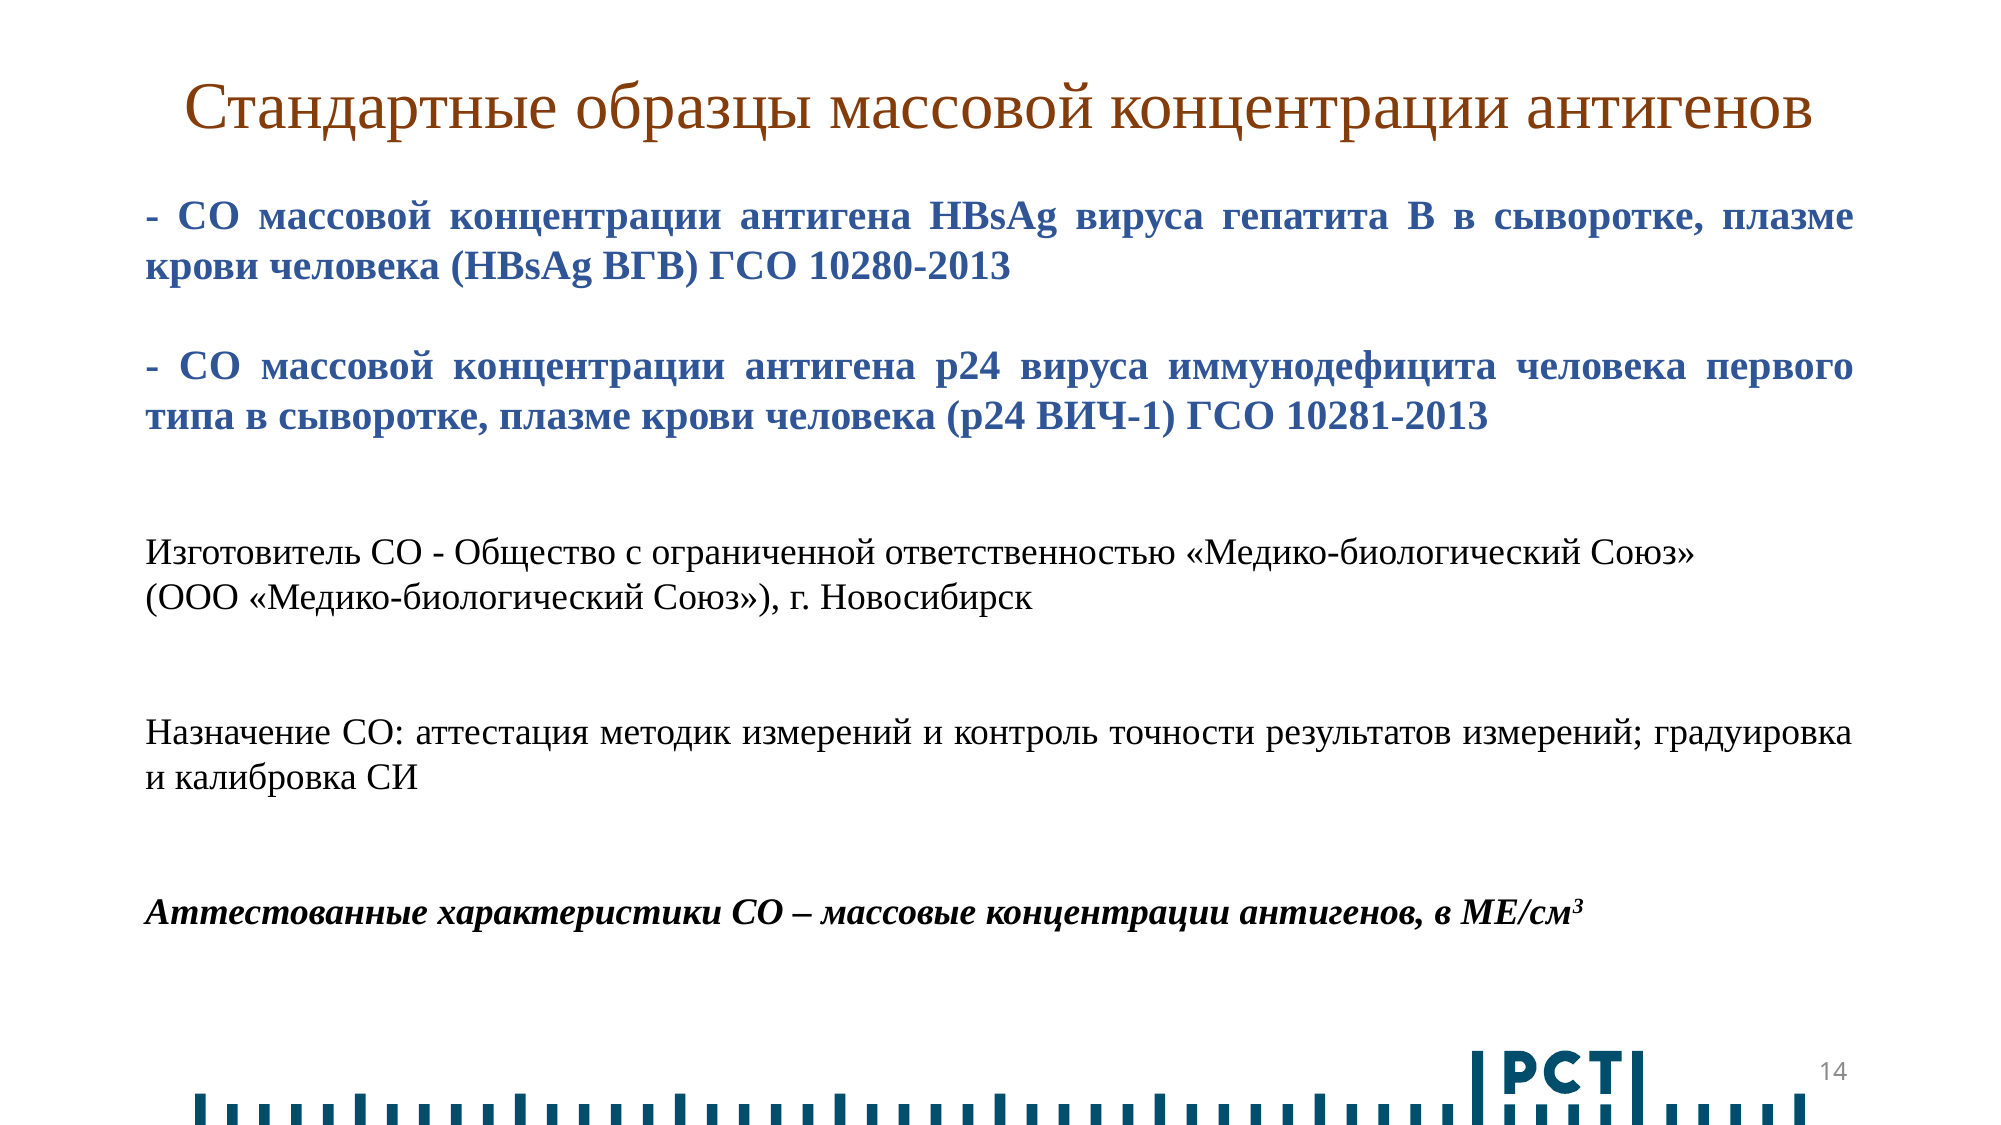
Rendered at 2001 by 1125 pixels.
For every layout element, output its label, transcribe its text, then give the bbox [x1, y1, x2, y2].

slide_number 14 [1412, 1042, 1863, 1103]
text_box - СО массовой концентрации антигена HBsAg вируса гепатита В в сыворотке, плазме крови человека (HBsAg ВГВ) ГСО 10280-2013 - СО массовой концентрации антигена p24 вируса иммунодефицита человека первого типа в сыворотке, плазме крови человека (p24 ВИЧ-1) ГСО 10281-2013 Изготовитель СО - Общество с ограниченной ответственностью «Медико-биологический Союз» (ООО «Медико-биологический Союз»), г. Новосибирск Назначение СО: аттестация методик измерений и контроль точности результатов измерений; градуировка и калибровка СИ Аттестованные характеристики СО – массовые концентрации антигенов, в МЕ/см3 [130, 179, 1870, 940]
text_box Стандартные образцы массовой концентрации антигенов [130, 54, 1870, 150]
